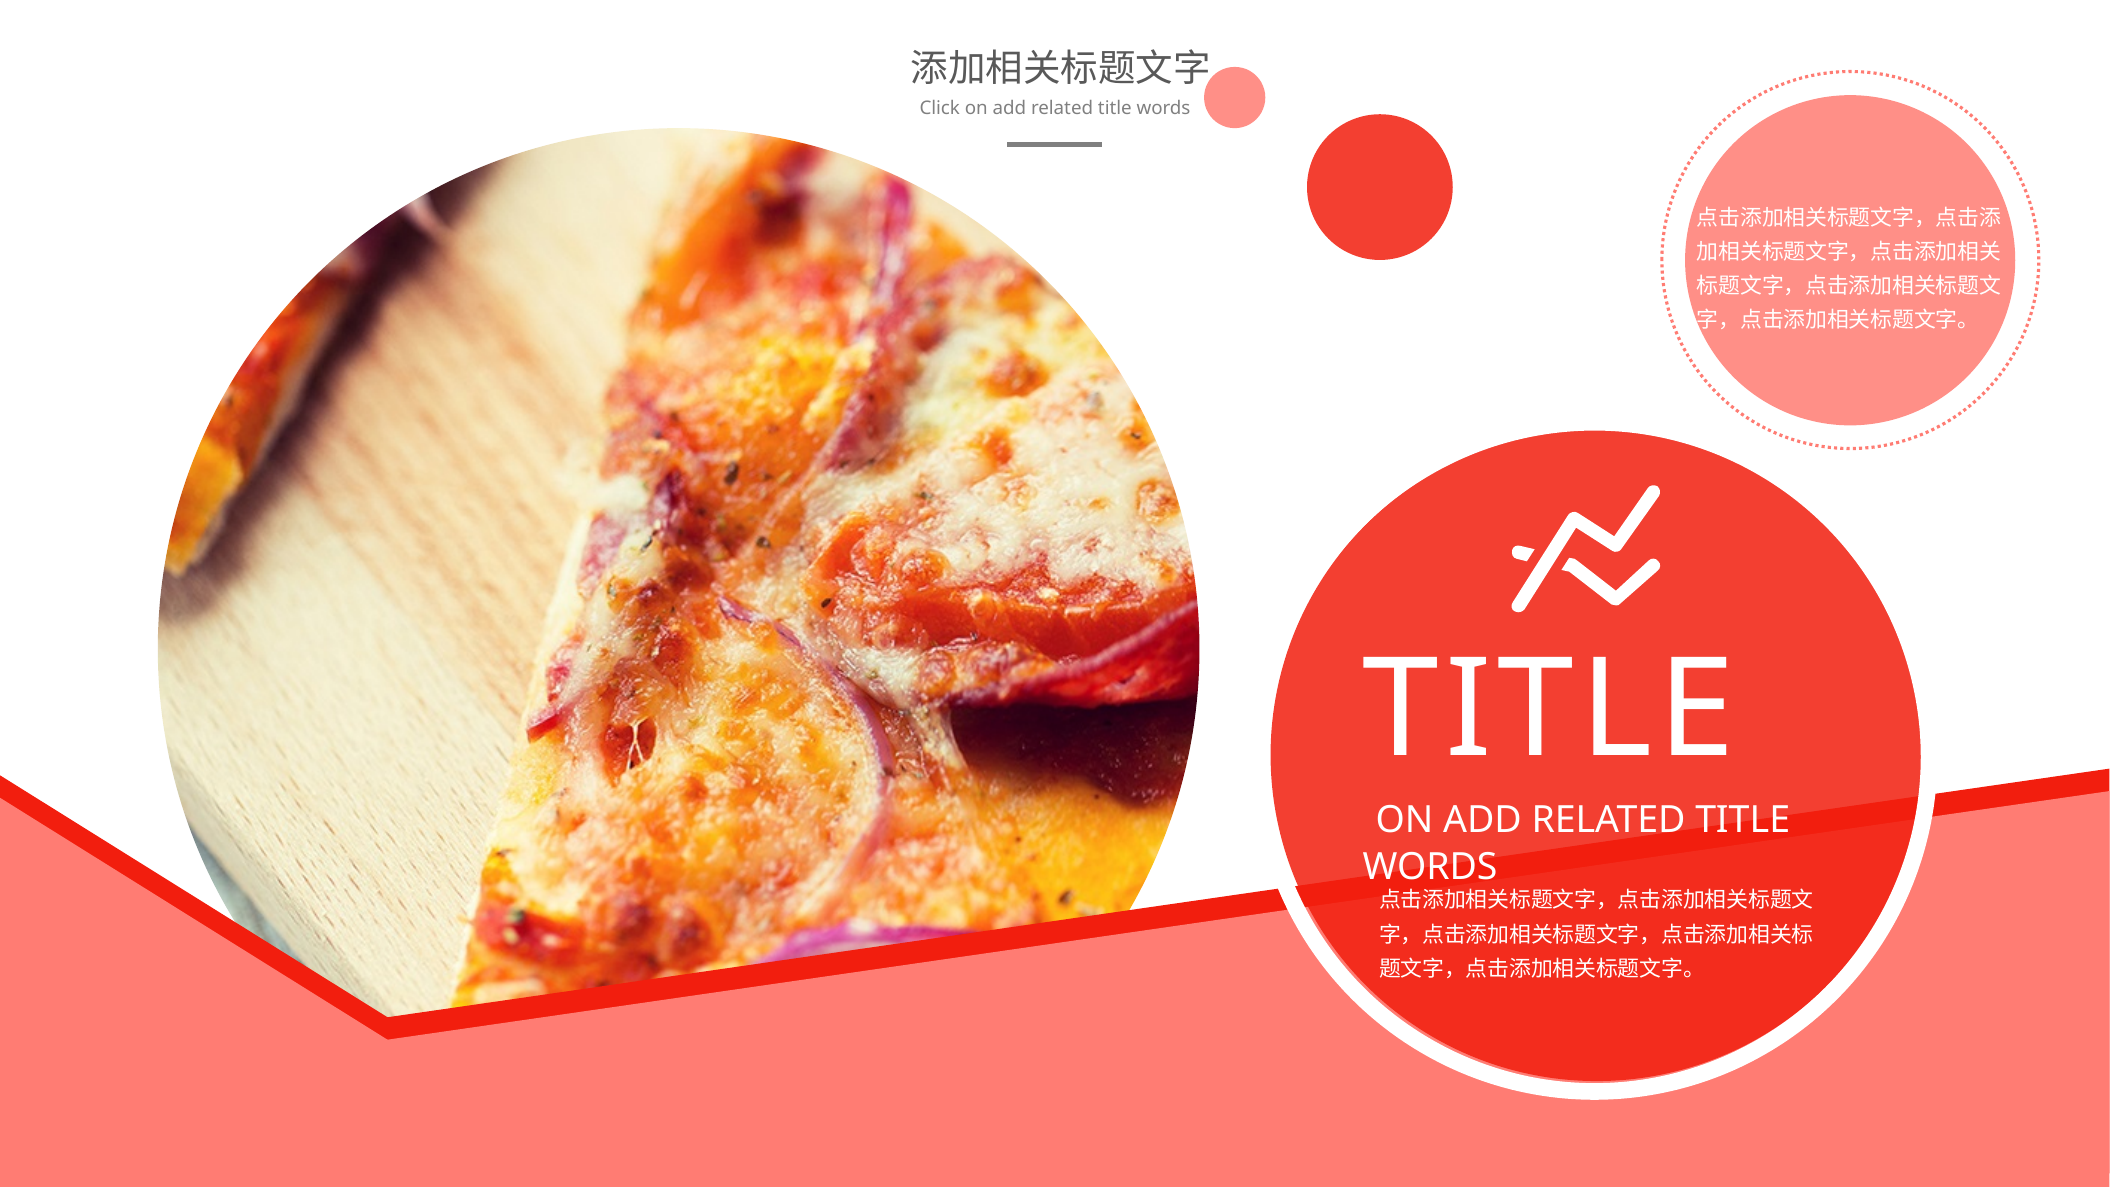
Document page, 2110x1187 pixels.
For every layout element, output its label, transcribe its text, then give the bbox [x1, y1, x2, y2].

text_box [1259, 422, 1930, 1092]
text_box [1362, 640, 1923, 979]
text_box [1307, 114, 1453, 260]
text_box 添加相关标题文字 [877, 37, 1245, 95]
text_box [0, 790, 2110, 1187]
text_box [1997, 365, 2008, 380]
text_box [0, 768, 1259, 790]
text_box [1687, 356, 1752, 422]
text_box [1687, 135, 1708, 164]
text_box [1661, 71, 2039, 431]
text_box [1219, 68, 1266, 129]
text_box Click on add related title words [877, 89, 1232, 124]
text_box [157, 128, 1200, 768]
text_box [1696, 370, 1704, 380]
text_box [1930, 768, 2110, 790]
